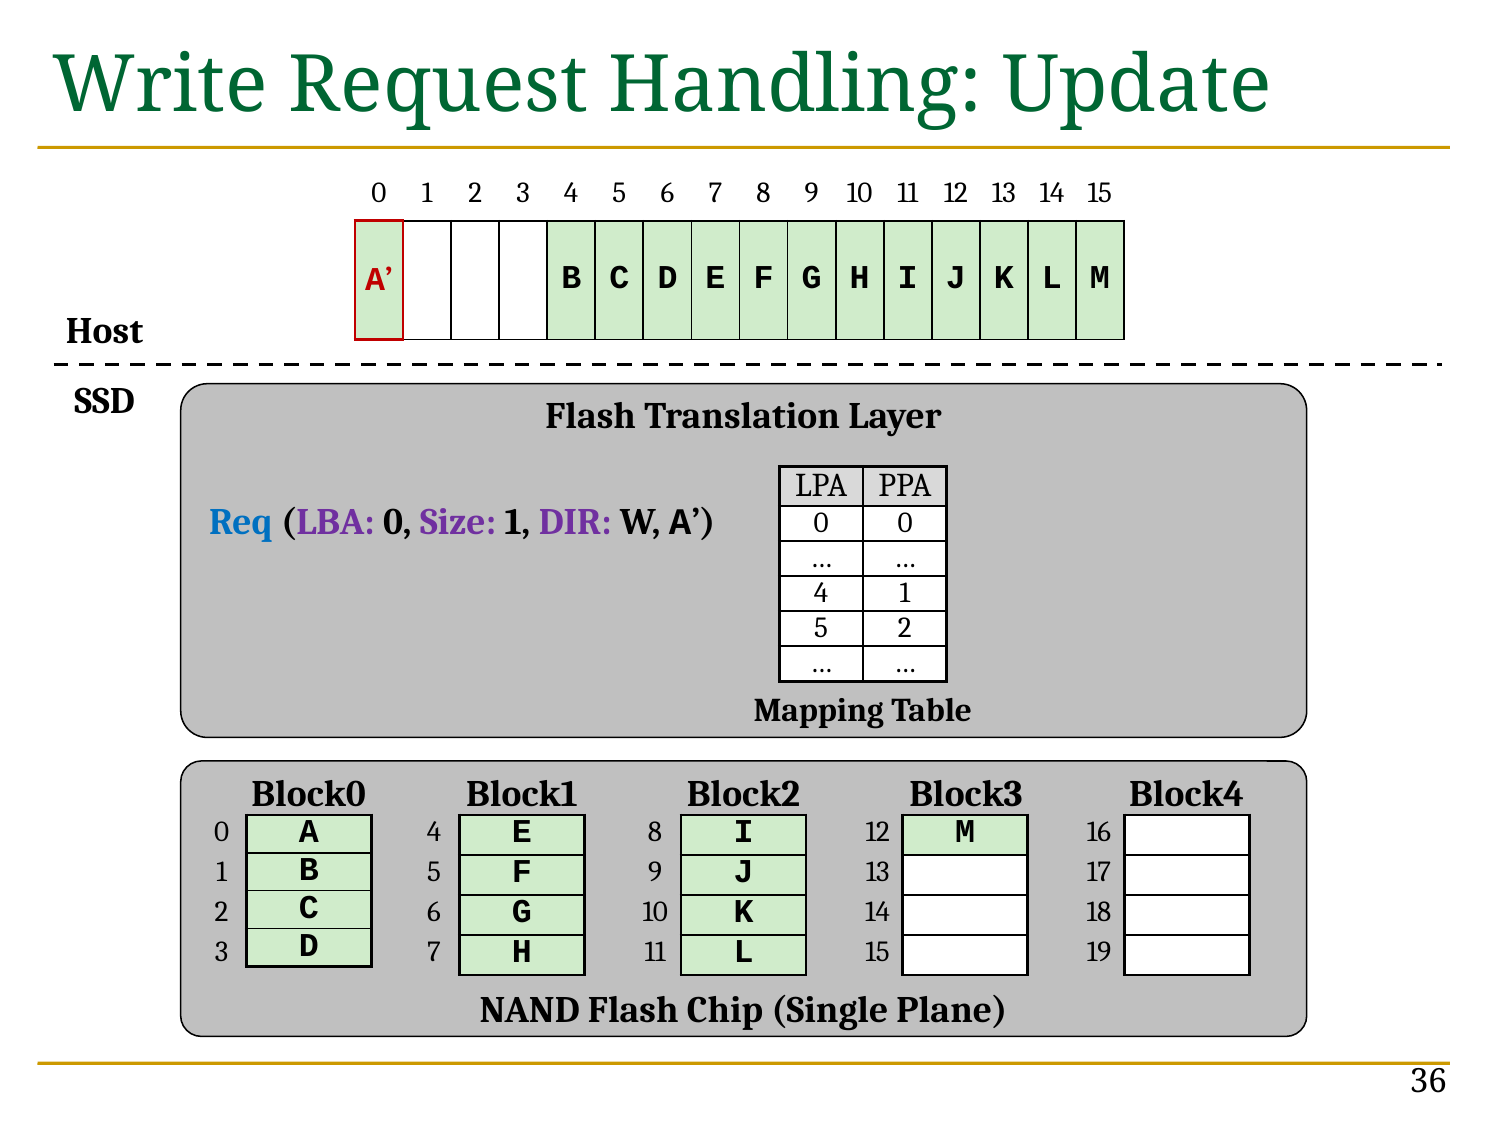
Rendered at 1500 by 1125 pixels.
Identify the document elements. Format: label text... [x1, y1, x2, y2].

table_cell L [1029, 222, 1075, 339]
table_header 16 [1075, 815, 1123, 855]
table_header 4 [547, 165, 595, 220]
table_header 0 [355, 165, 403, 219]
table_header 11 [884, 165, 932, 220]
table_cell … [864, 647, 945, 680]
table_cell 5 [781, 612, 862, 645]
table_cell 0 [864, 507, 945, 540]
table_header 10 [836, 165, 884, 220]
table_header 1 [403, 165, 451, 220]
table_cell [1126, 856, 1248, 894]
table_cell 3 [197, 935, 246, 975]
table_cell 2 [197, 895, 246, 935]
table_header 13 [980, 165, 1028, 220]
table_cell K [682, 896, 805, 934]
table_cell B [248, 854, 370, 890]
table_cell C [596, 222, 642, 339]
table_cell K [981, 222, 1027, 339]
table_header 4 [410, 815, 458, 855]
text_box NAND Flash Chip (Single Plane) [180, 760, 1307, 1037]
table_header 15 [1076, 165, 1124, 220]
table_cell 7 [410, 935, 458, 975]
table_header 12 [853, 815, 902, 855]
table_cell M [1077, 222, 1123, 339]
table_cell 4 [781, 577, 862, 610]
table_cell … [781, 542, 862, 575]
text_box SSD [59, 373, 150, 428]
table_header 9 [788, 165, 836, 220]
table_header 8 [631, 815, 679, 855]
table_header I [682, 822, 805, 854]
table_cell [1126, 896, 1248, 934]
table_cell G [461, 896, 583, 934]
table_cell A’ [356, 222, 402, 338]
table_header M [904, 822, 1026, 854]
table_header 3 [499, 165, 547, 220]
table_header 7 [691, 165, 739, 220]
text_box Mapping Table [738, 680, 988, 736]
table_cell 13 [853, 855, 902, 895]
table_cell L [682, 936, 805, 974]
table_cell H [837, 222, 883, 339]
table_cell J [933, 222, 979, 339]
table_header 12 [932, 165, 980, 220]
table_cell D [644, 222, 691, 339]
table_header E [461, 822, 583, 854]
table_cell 17 [1075, 855, 1123, 895]
table_cell 6 [410, 895, 458, 935]
table_cell [904, 856, 1026, 894]
table_cell 5 [410, 855, 458, 895]
table_cell 18 [1075, 895, 1123, 935]
table_cell B [548, 222, 594, 339]
text_box Req (LBA: 0, Size: 1, DIR: W, A’) [130, 489, 778, 550]
table_cell J [682, 856, 805, 894]
text_box Block0 [236, 761, 381, 822]
table_cell F [461, 856, 583, 894]
table_cell G [788, 222, 835, 339]
table_header LPA [781, 468, 862, 505]
table_cell [1126, 936, 1248, 974]
table_cell [404, 222, 450, 339]
table_cell C [248, 891, 370, 928]
table_cell H [461, 936, 583, 974]
table_cell E [692, 222, 739, 339]
table_header 14 [1028, 165, 1076, 220]
table_cell … [864, 542, 945, 575]
table_cell [500, 222, 546, 339]
table_header 5 [595, 165, 643, 220]
table_cell 11 [631, 935, 679, 975]
table_header [1126, 822, 1248, 854]
table_header 2 [451, 165, 499, 220]
text_box Flash Translation Layer [180, 383, 1307, 738]
table_cell 9 [631, 855, 679, 895]
table_header 6 [643, 165, 691, 220]
table_cell 15 [853, 935, 902, 975]
text_box Block1 [451, 761, 593, 822]
table_cell I [885, 222, 931, 339]
table_cell D [248, 929, 370, 965]
table_header A [248, 822, 370, 852]
table_header 8 [739, 165, 788, 220]
table_cell [904, 936, 1026, 974]
table_header 0 [197, 815, 246, 855]
table_cell … [781, 647, 862, 680]
text_box Block4 [1114, 761, 1260, 822]
text_box Host [51, 298, 159, 358]
table_cell 1 [197, 855, 246, 895]
table_cell 2 [864, 612, 945, 645]
title Write Request Handling: Update [37, 24, 1450, 200]
table_cell 0 [781, 507, 862, 540]
table_cell [904, 896, 1026, 934]
slide_number 36 [1111, 1036, 1462, 1112]
table_cell F [740, 222, 787, 339]
text_box Block2 [672, 761, 816, 822]
table_cell [452, 222, 498, 339]
table_cell 14 [853, 895, 902, 935]
table_cell 10 [631, 895, 679, 935]
text_box Block3 [894, 761, 1038, 822]
table_cell 19 [1075, 935, 1123, 975]
table_header PPA [864, 468, 945, 505]
table_cell 1 [864, 577, 945, 610]
